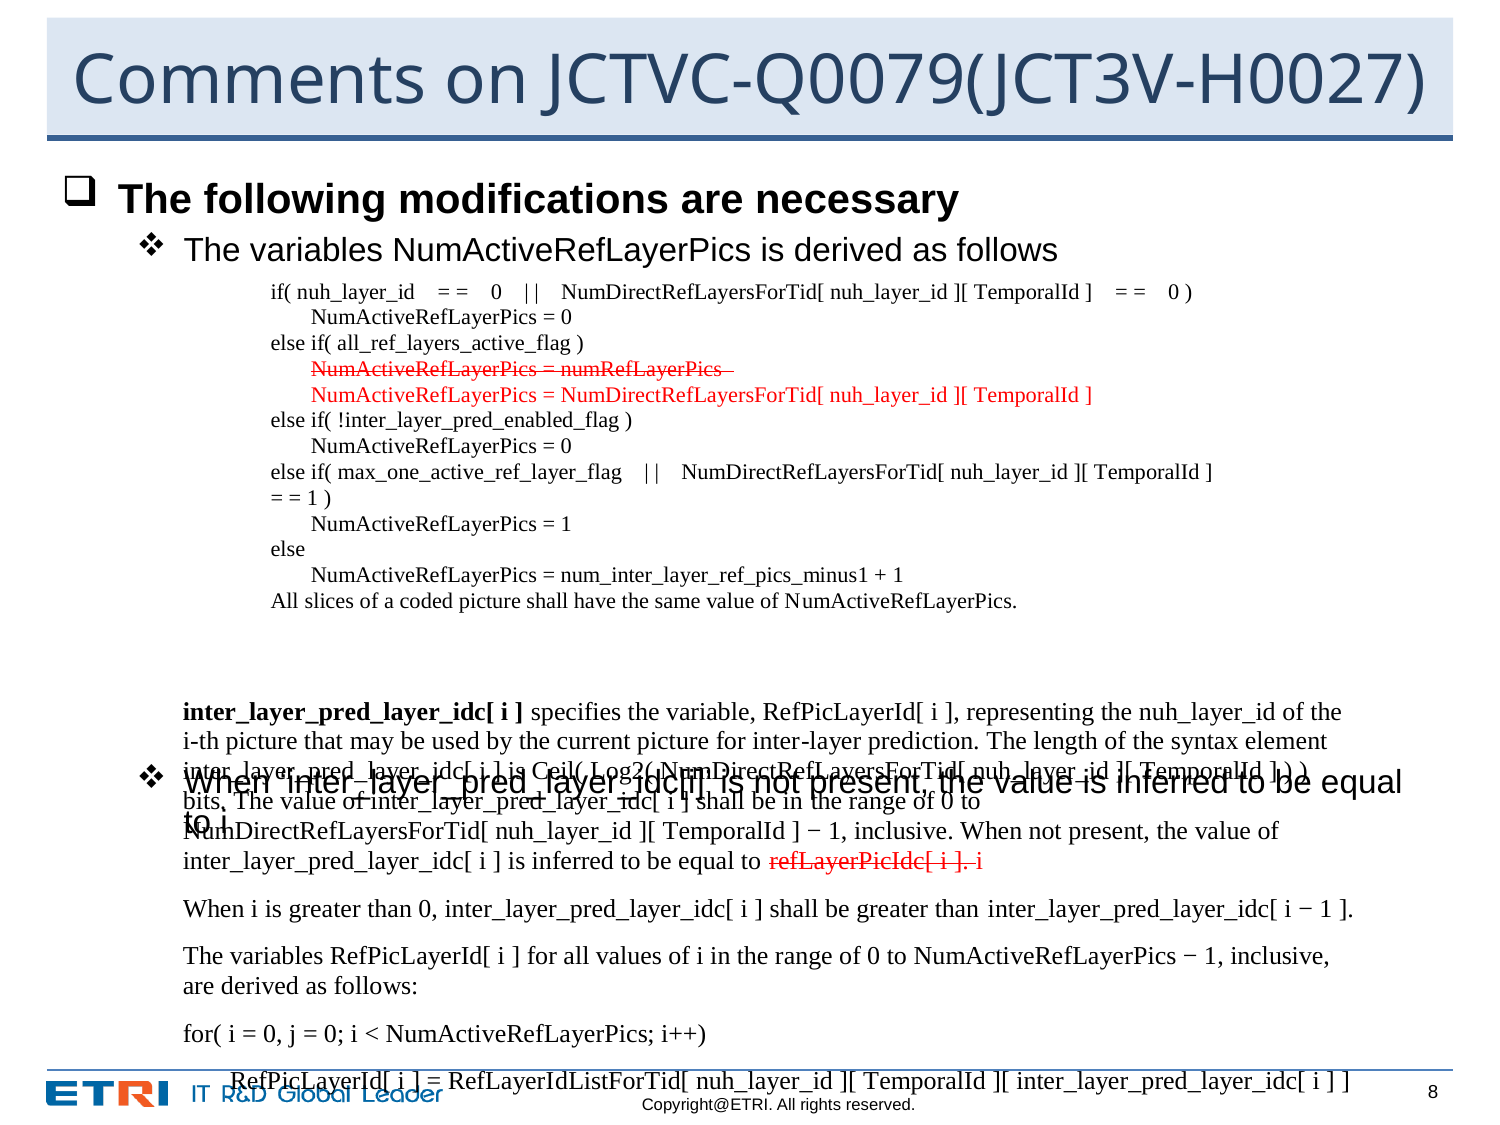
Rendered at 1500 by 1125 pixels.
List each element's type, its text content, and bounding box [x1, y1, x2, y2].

picture [182, 678, 1358, 1120]
picture [46, 1081, 168, 1107]
footer Copyright@ETRI. All rights reserved. [513, 1104, 1045, 1118]
title Comments on JCTVC-Q0079(JCT3V-H0027) [46, 17, 1454, 135]
slide_number 8 [1160, 1072, 1454, 1121]
list The following modifications are necessary The variables NumActiveRefLayerPics is derived as follows When ‘inter_layer_pred_layer_idc[i]’ is not present, the value is inferred to be equal to i [46, 164, 1454, 1067]
picture [229, 278, 1243, 614]
